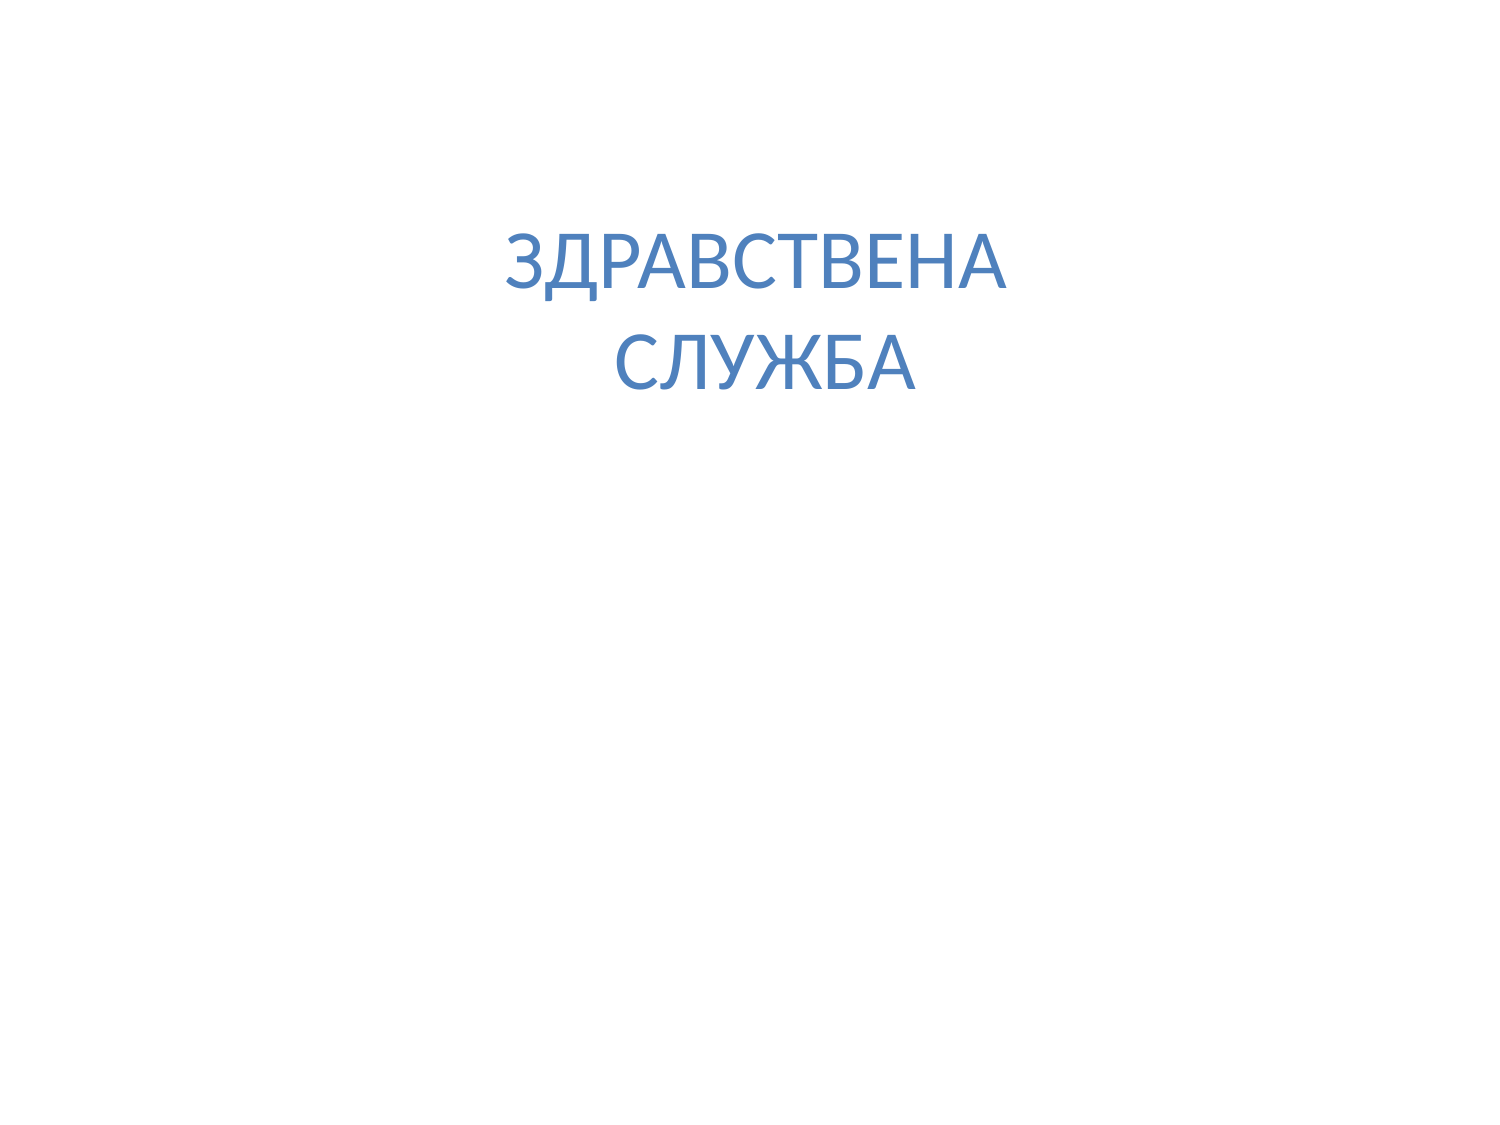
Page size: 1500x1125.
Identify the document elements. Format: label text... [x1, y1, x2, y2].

title ЗДРАВСТВЕНА СЛУЖБА [301, 196, 1211, 516]
